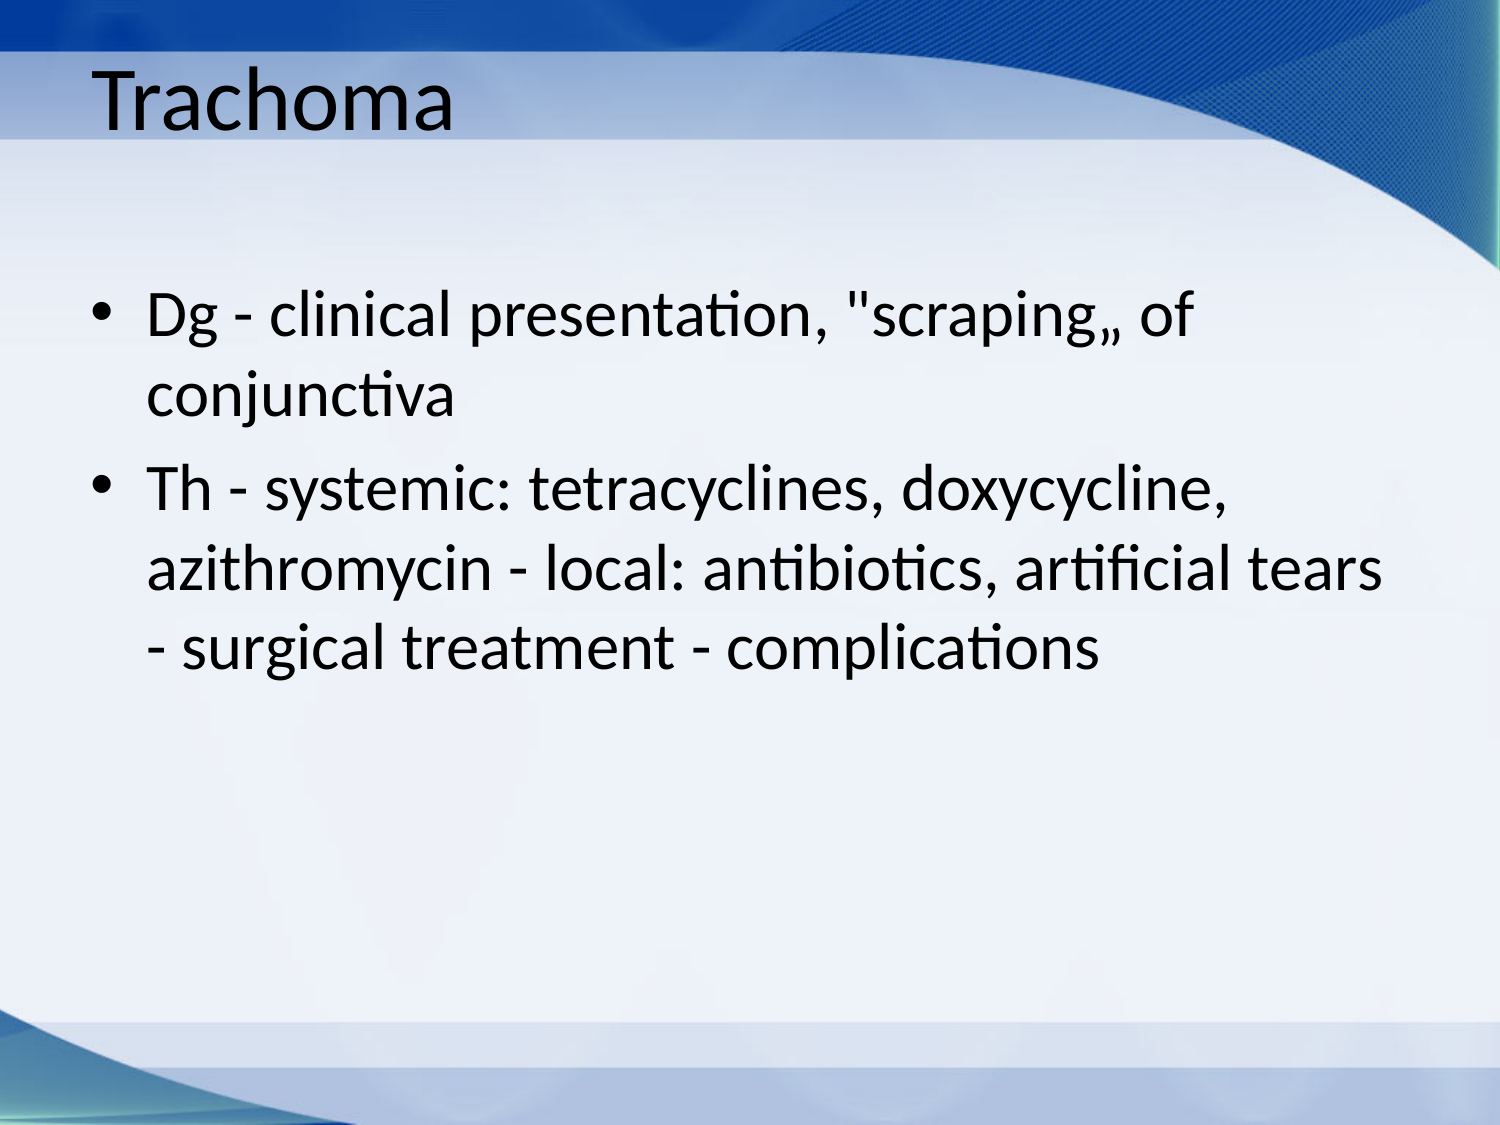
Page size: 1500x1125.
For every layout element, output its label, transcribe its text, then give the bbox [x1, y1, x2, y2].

picture [0, 0, 1500, 1125]
list Dg - clinical presentation, "scraping„ of conjunctiva Th - systemic: tetracyclines, doxycycline, azithromycin - local: antibiotics, artificial tears - surgical treatment - complications [75, 262, 1425, 1005]
title Trachoma [76, 0, 1427, 188]
